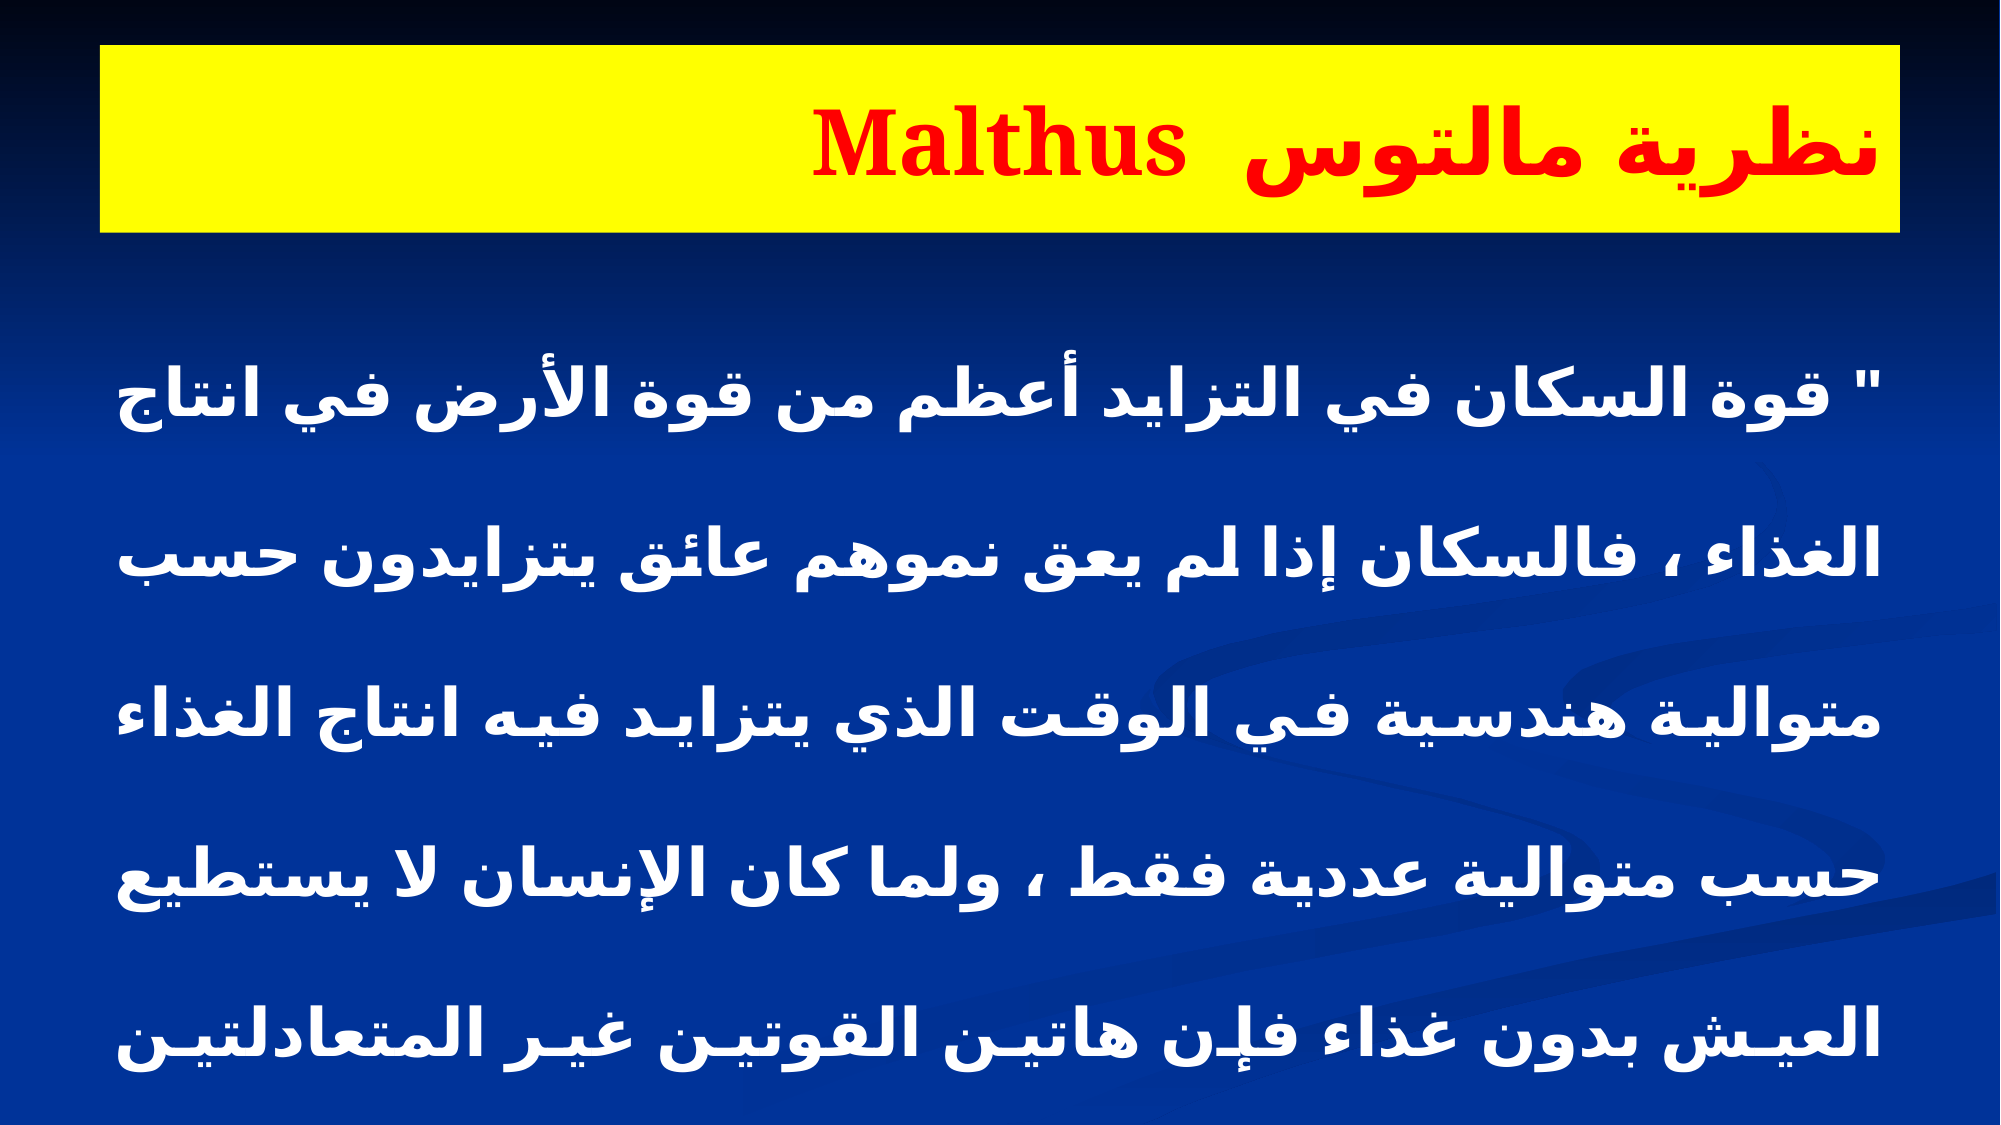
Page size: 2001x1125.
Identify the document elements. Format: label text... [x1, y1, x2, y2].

title نظرية مالتوس Malthus [99, 45, 1900, 233]
list " قوة السكان في التزايد أعظم من قوة الأرض في انتاج الغذاء ، فالسكان إذا لم يعق نموهم عائق يتزايدون حسب متوالية هندسية في الوقت الذي يتزايد فيه انتاج الغذاء حسب متوالية عددية فقط ، ولما كان الإنسان لا يستطيع العيش بدون غذاء فإن هاتين القوتين غير المتعادلتين لابد أن يوجها نحو التعادل ." [99, 262, 1900, 1005]
